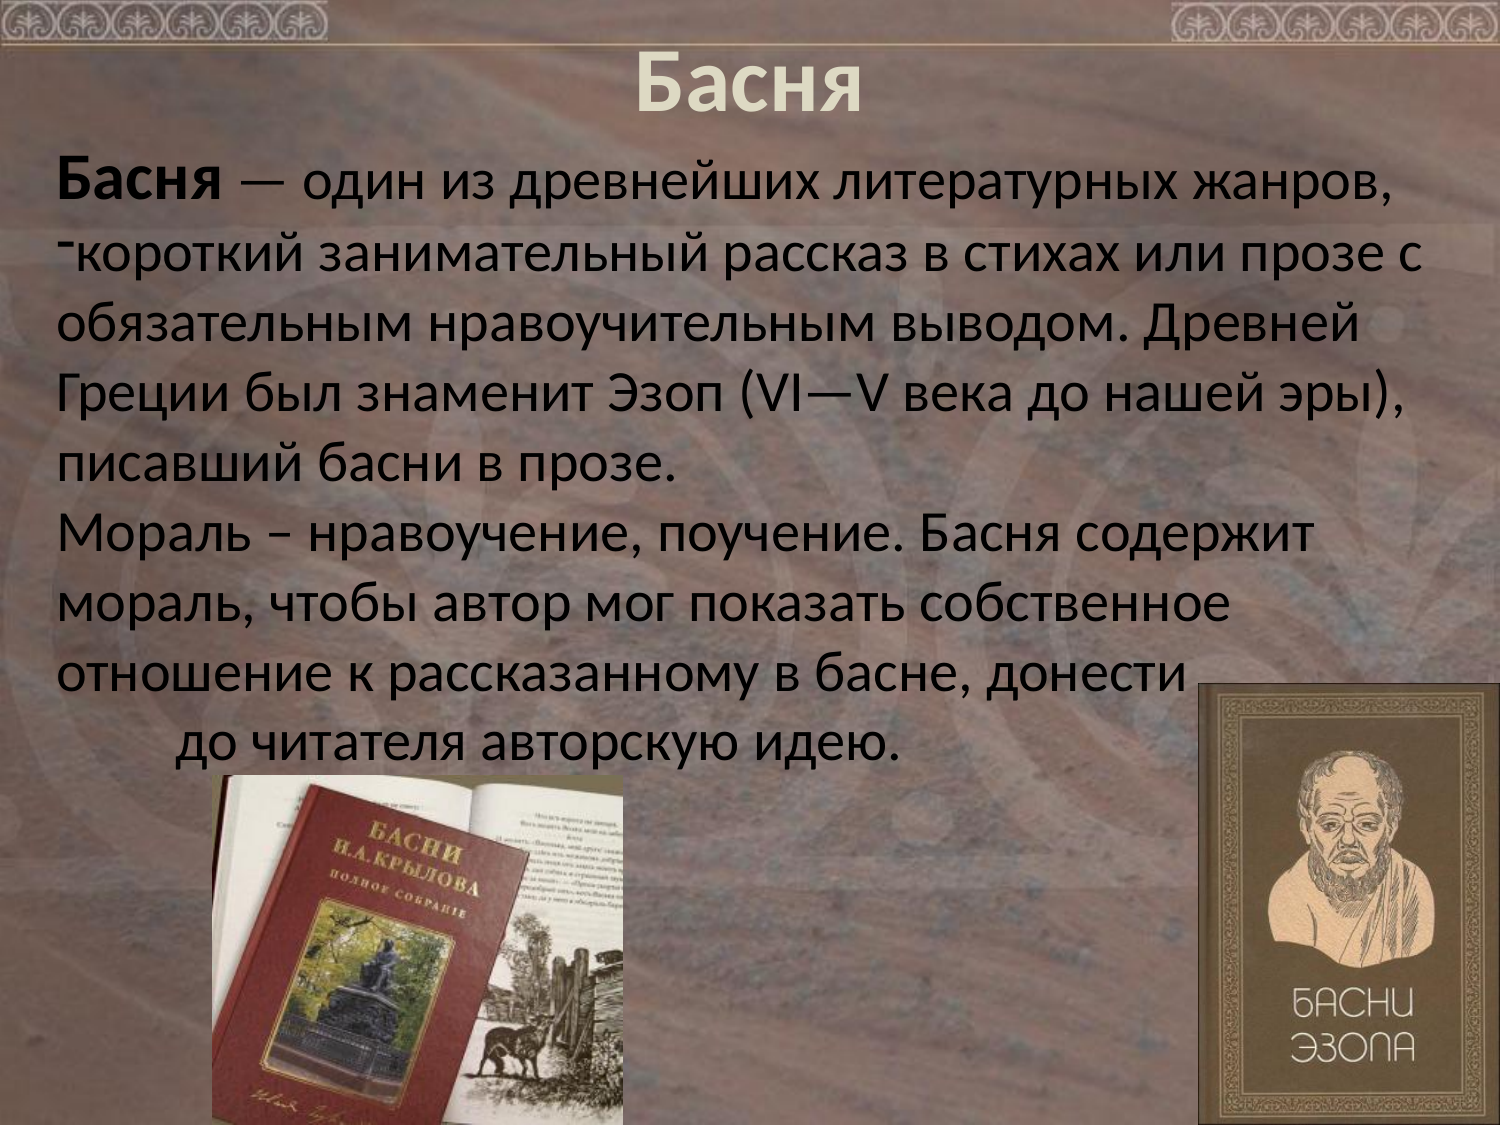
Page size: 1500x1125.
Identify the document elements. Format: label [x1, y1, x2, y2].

picture [212, 774, 623, 1125]
picture [1198, 683, 1500, 1125]
list [0, 0, 1500, 1125]
